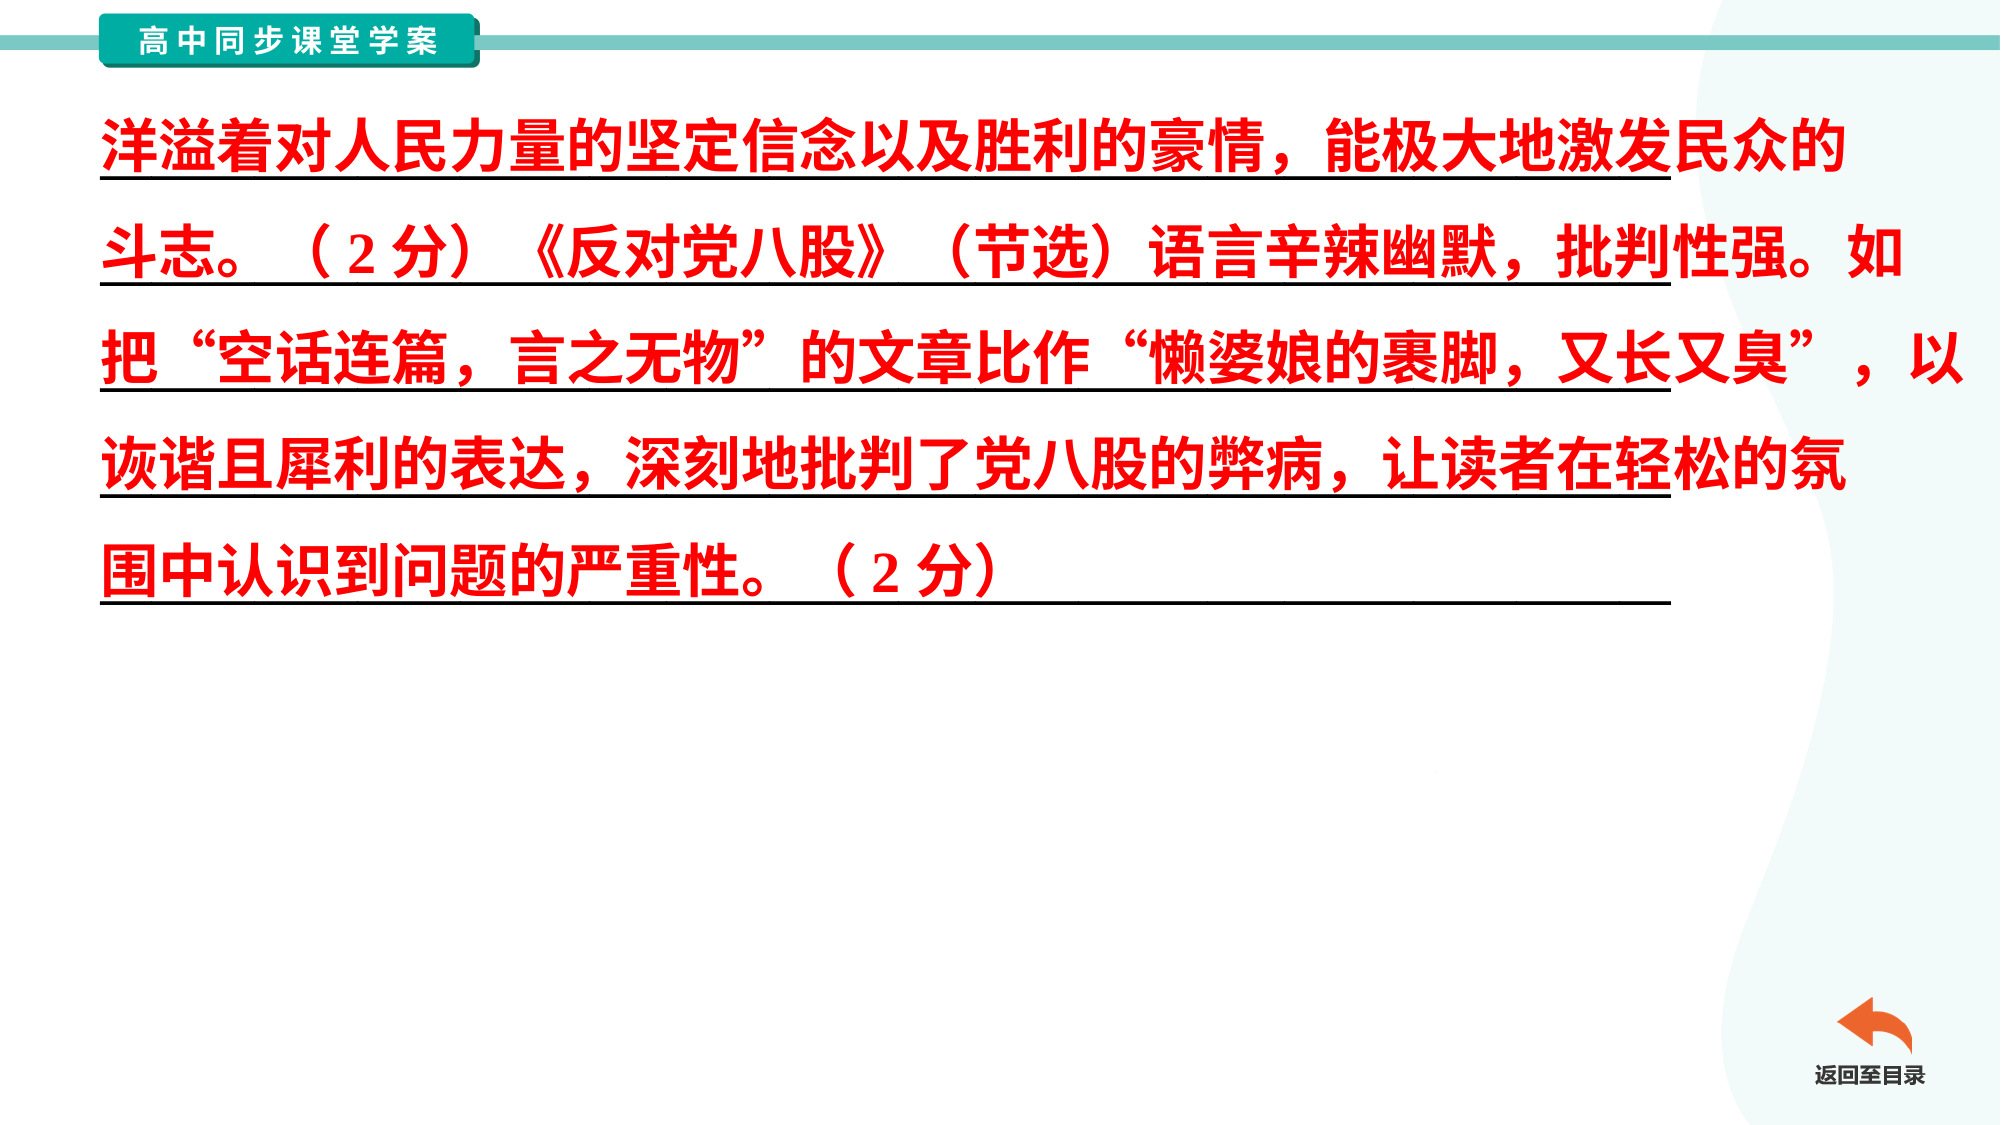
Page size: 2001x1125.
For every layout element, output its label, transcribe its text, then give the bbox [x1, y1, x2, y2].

picture [0, 0, 2000, 1125]
text_box 洋溢着对人民力量的坚定信念以及胜利的豪情，能极大地激发民众的 斗志。（2分）《反对党八股》（节选）语言辛辣幽默，批判性强。如 把“空话连篇，言之无物”的文章比作“懒婆娘的裹脚，又长又臭”，以 诙谐且犀利的表达，深刻地批判了党八股的弊病，让读者在轻松的氛 围中认识到问题的严重性。（2分） [100, 72, 1899, 604]
text_box _____________________________________________________________ _____________________________________________________________ _____________________________________________________________ _____________________________________________________________ _____________________________________________________________ [100, 604, 1899, 608]
